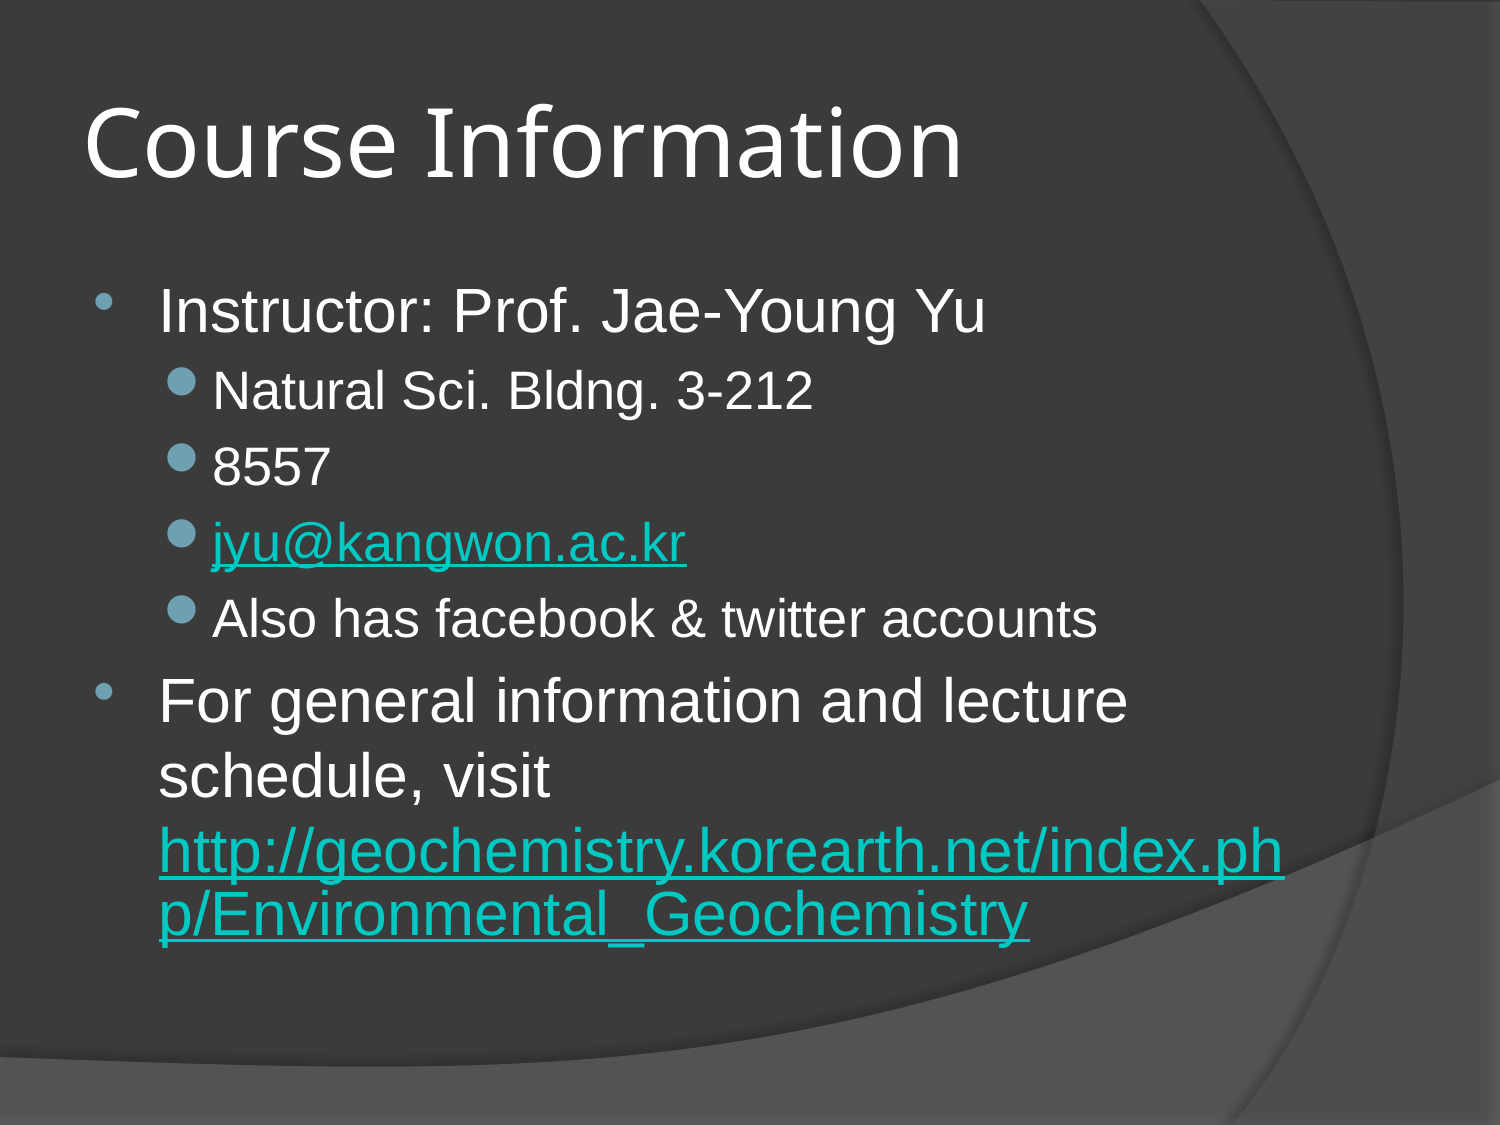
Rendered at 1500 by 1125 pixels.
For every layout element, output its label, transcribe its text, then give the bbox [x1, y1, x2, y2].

title Course Information [75, 45, 1300, 233]
list Instructor: Prof. Jae-Young Yu Natural Sci. Bldng. 3-212 8557 jyu@kangwon.ac.kr Also has facebook & twitter accounts For general information and lecture schedule, visit http://geochemistry.korearth.net/index.php/Environmental_Geochemistry [75, 262, 1300, 1005]
